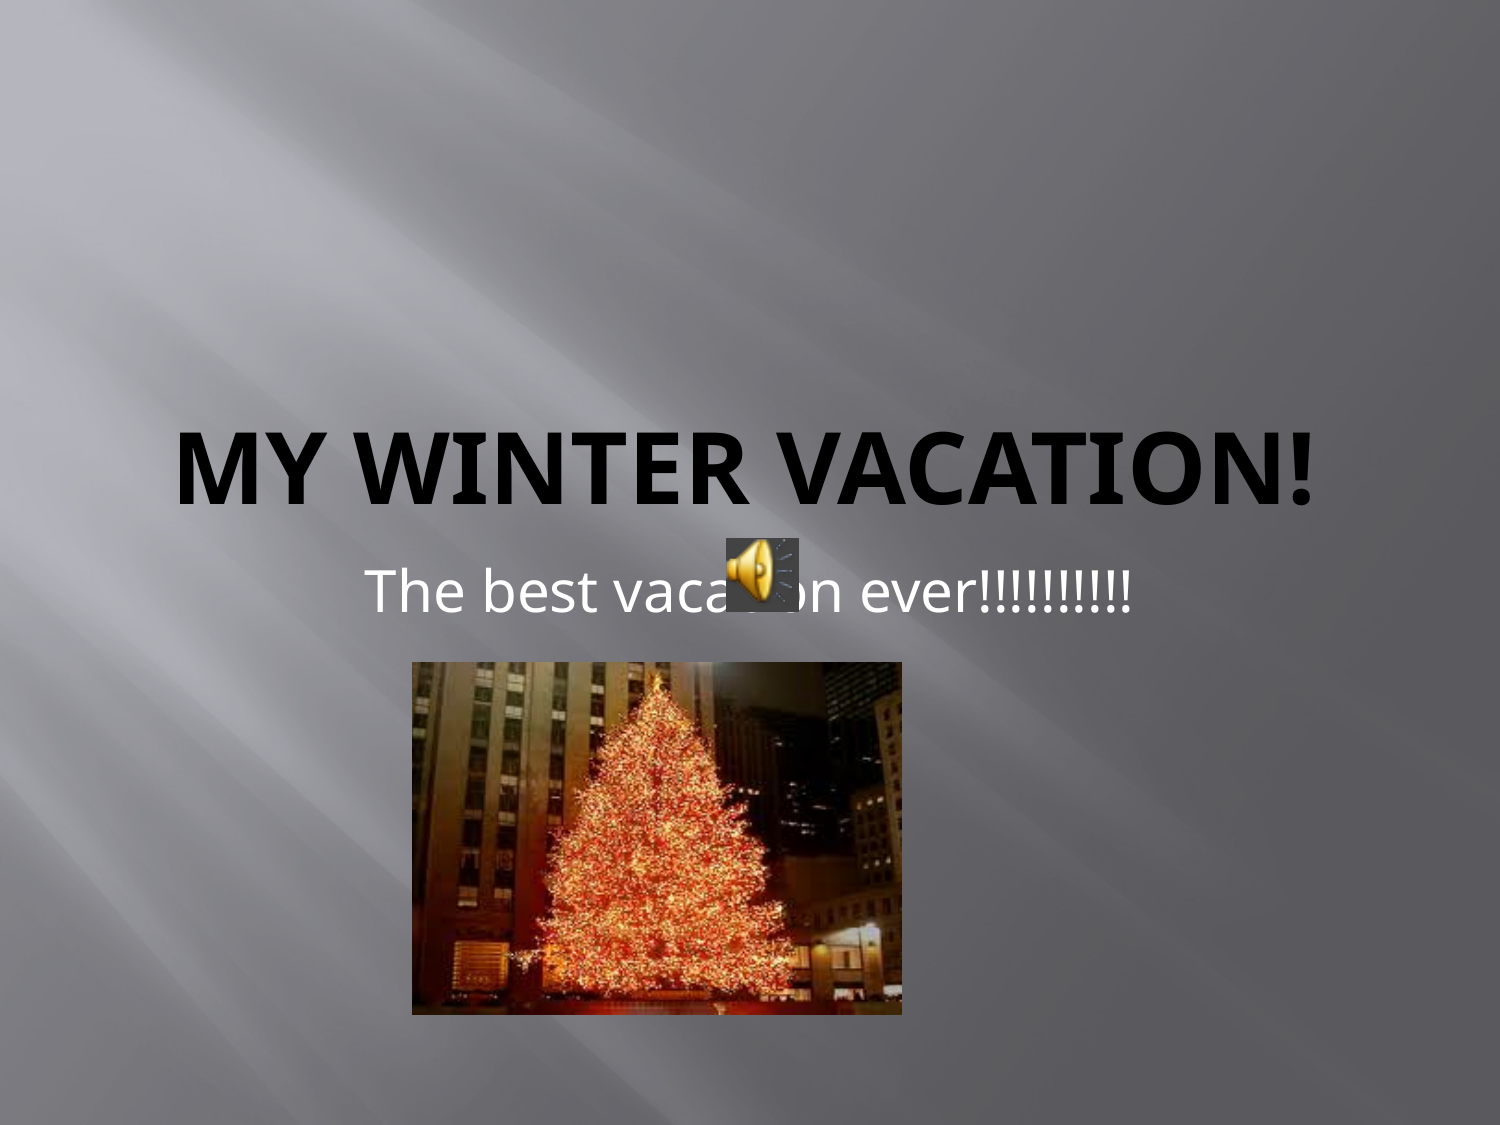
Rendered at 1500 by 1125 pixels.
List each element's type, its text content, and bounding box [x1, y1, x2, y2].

title My winter vacation! [69, 224, 1420, 525]
picture [412, 662, 902, 1016]
picture [724, 537, 801, 613]
subtitle The best vacation ever!!!!!!!!!! [225, 546, 1275, 834]
